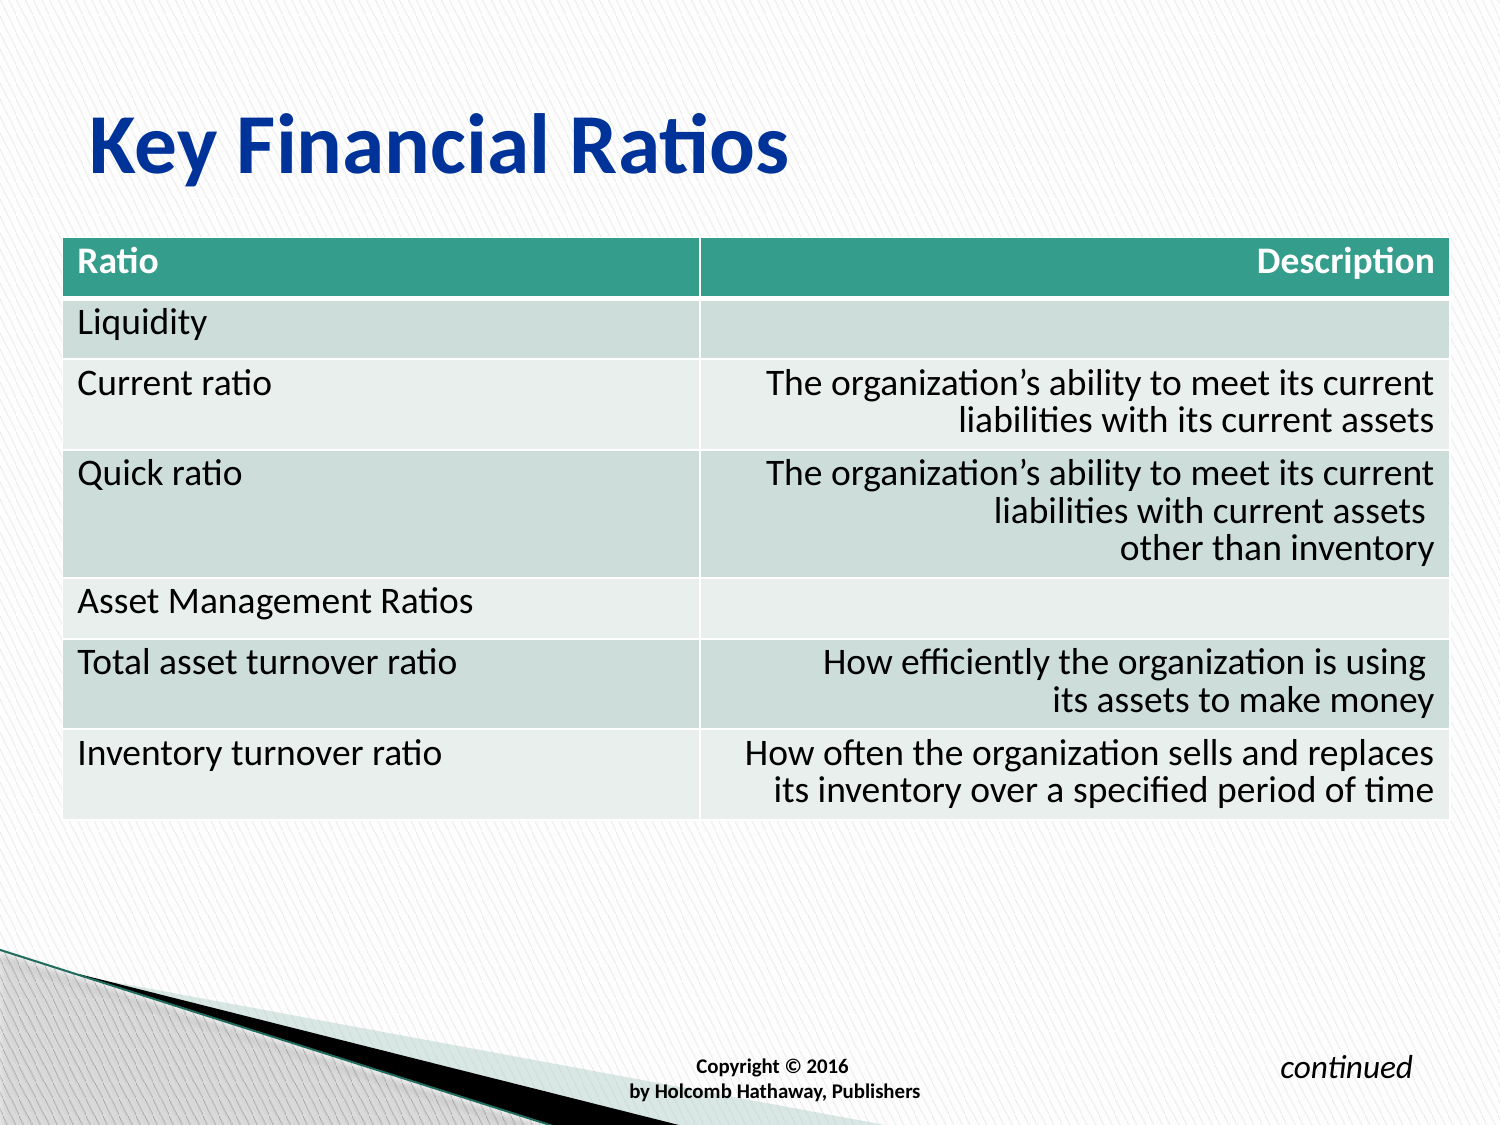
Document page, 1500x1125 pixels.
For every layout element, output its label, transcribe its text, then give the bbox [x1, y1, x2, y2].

table_cell The organization’s ability to meet its current liabilities with its current assets [701, 360, 1449, 449]
table_cell Quick ratio [63, 451, 699, 577]
table_cell How efficiently the organization is using its assets to make money [701, 640, 1449, 728]
table_cell Inventory turnover ratio [63, 730, 699, 819]
table_cell The organization’s ability to meet its current liabilities with current assets other than inventory [701, 451, 1449, 577]
table_cell [701, 301, 1449, 358]
table_cell Current ratio [63, 360, 699, 449]
table_header Ratio [63, 238, 699, 296]
table_cell Total asset turnover ratio [63, 640, 699, 728]
table_cell How often the organization sells and replaces its inventory over a specified period of time [701, 730, 1449, 819]
table_cell Liquidity [63, 301, 699, 358]
table_header Description [701, 238, 1449, 296]
table_cell [701, 579, 1449, 638]
table_cell Asset Management Ratios [63, 579, 699, 638]
title Key Financial Ratios [75, 45, 1425, 233]
footer Copyright © 2016 by Holcomb Hathaway, Publishers [582, 1050, 968, 1110]
text_box continued [1265, 1037, 1429, 1093]
